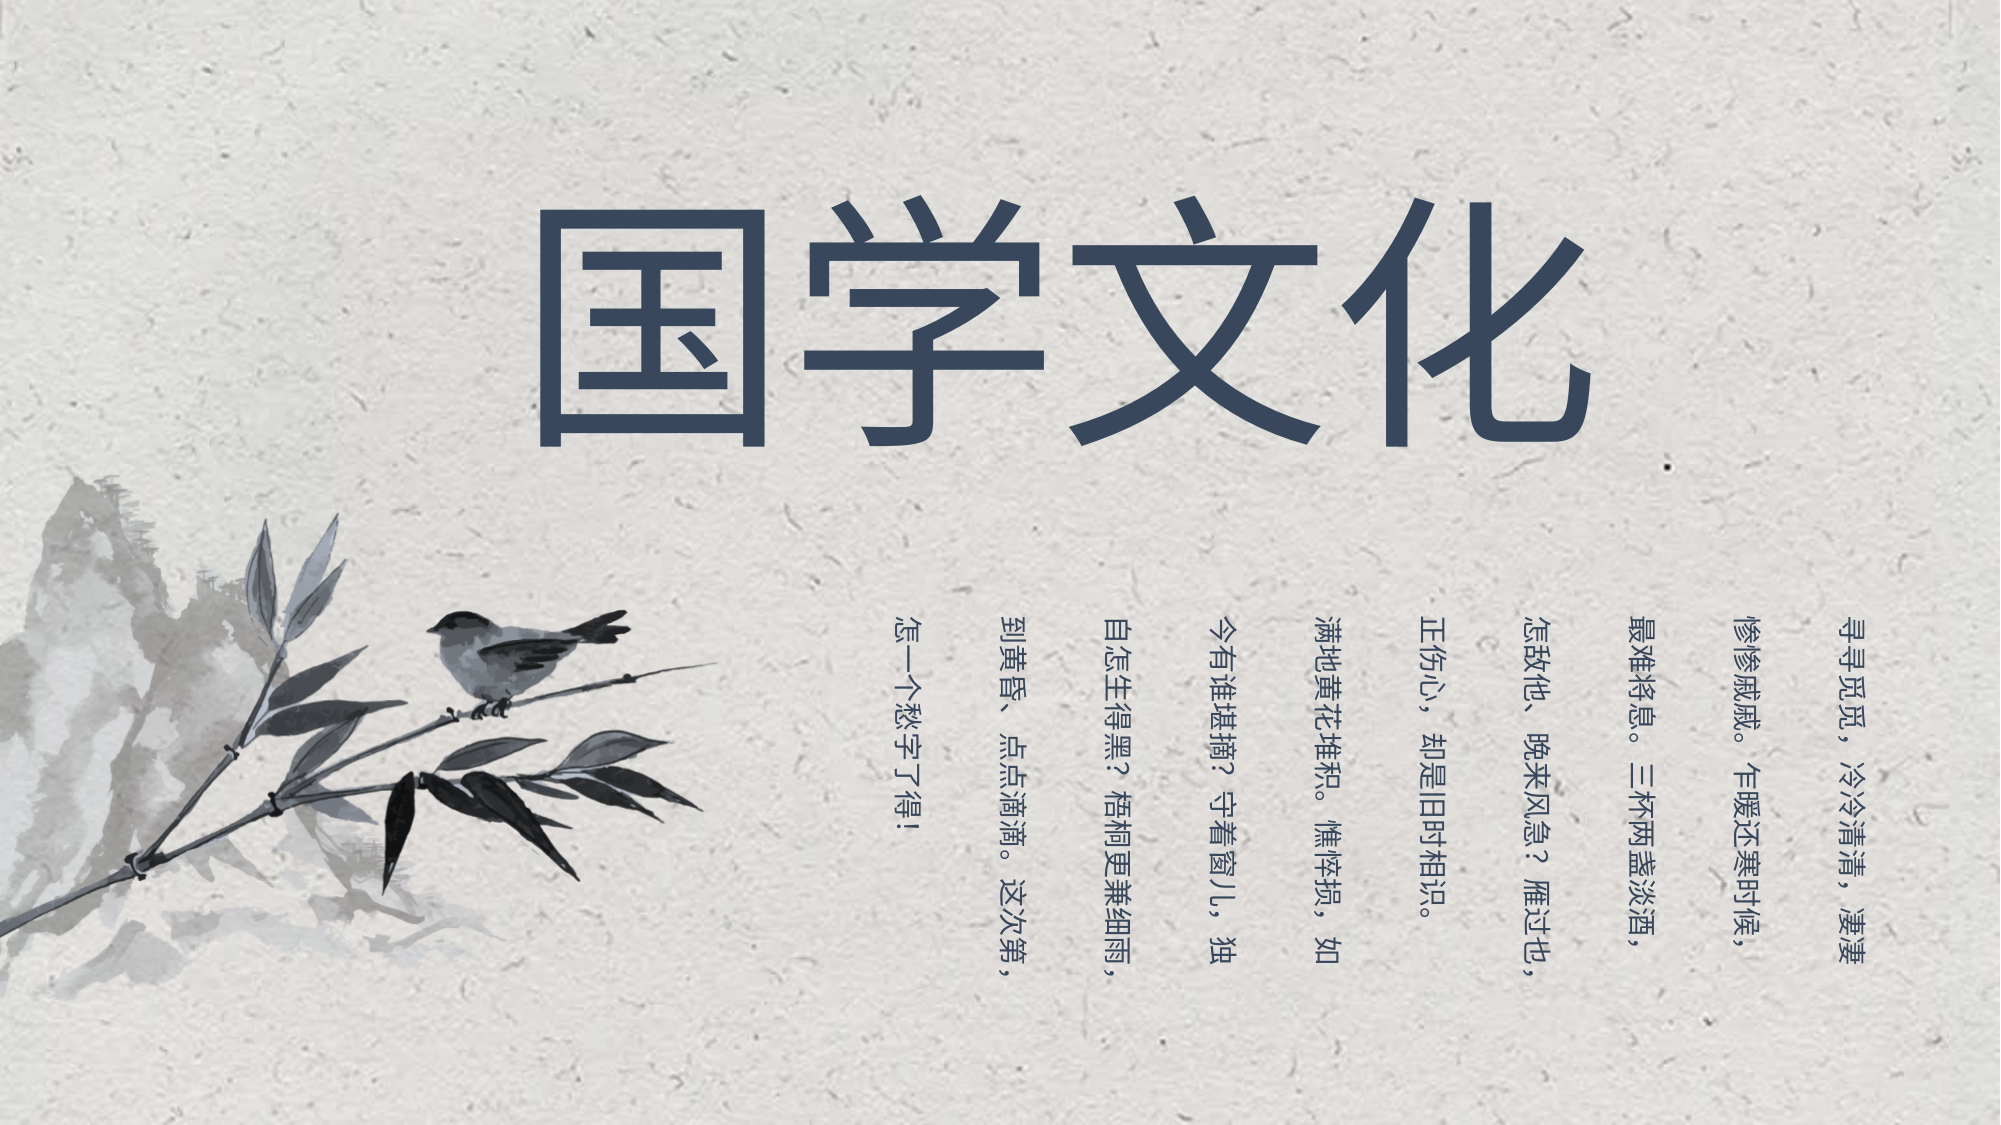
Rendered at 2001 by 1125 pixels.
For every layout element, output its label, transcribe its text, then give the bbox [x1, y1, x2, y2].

text_box 国学文化 [503, 147, 1948, 488]
picture [0, 0, 2000, 1125]
text_box 寻寻觅觅，冷冷清清，凄凄惨惨戚戚。乍暖还寒时候，最难将息。三杯两盏淡酒，怎敌他、晚来风急？雁过也，正伤心，却是旧时相识。 满地黄花堆积。憔悴损，如今有谁堪摘？守着窗儿，独自怎生得黑？梧桐更兼细雨，到黄昏、点点滴滴。这次第，怎一个愁字了得！ [875, 600, 1948, 999]
